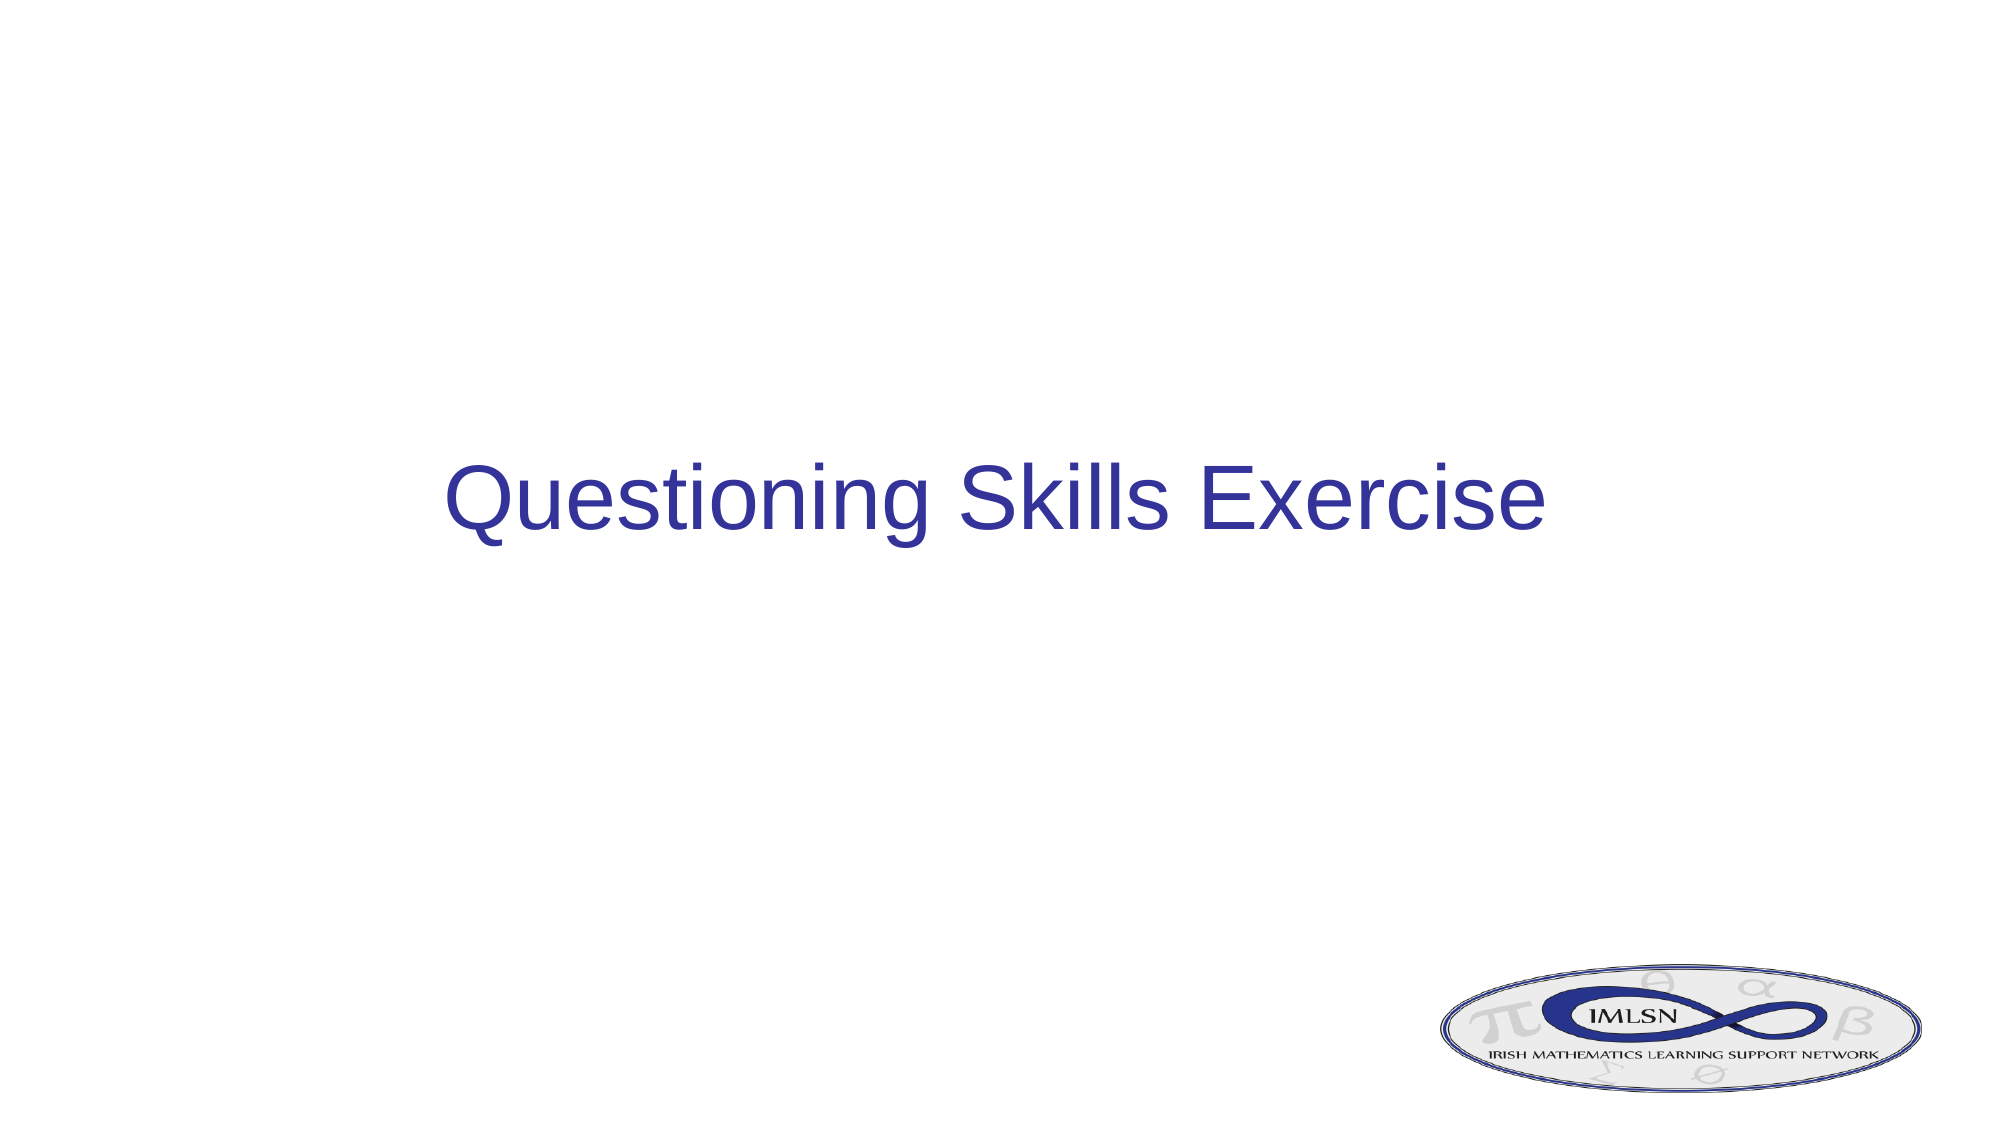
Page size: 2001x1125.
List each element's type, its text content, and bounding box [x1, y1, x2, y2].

title Questioning Skills Exercise [97, 399, 1898, 587]
picture [1440, 964, 1922, 1093]
